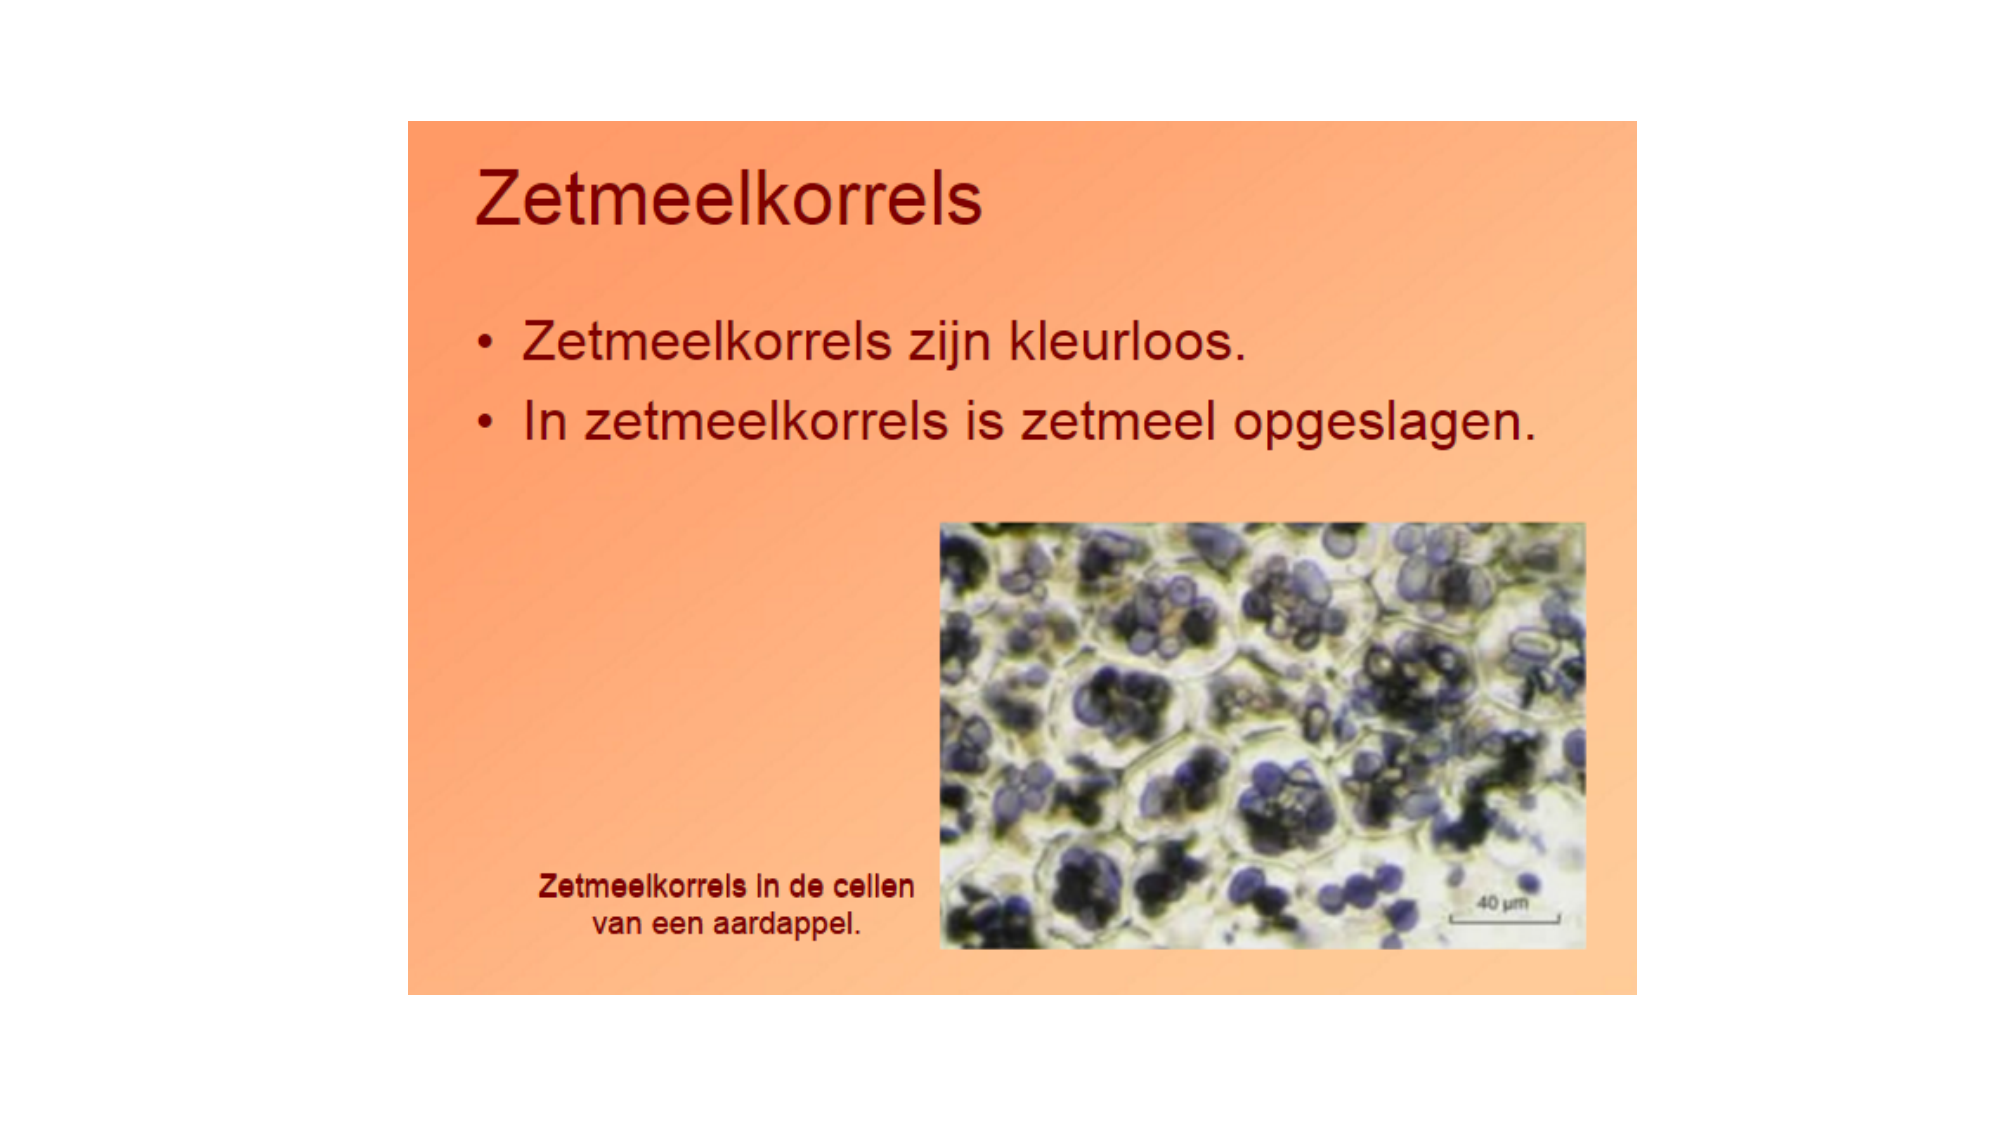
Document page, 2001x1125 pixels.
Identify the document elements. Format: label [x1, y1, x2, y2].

picture [407, 121, 1637, 995]
